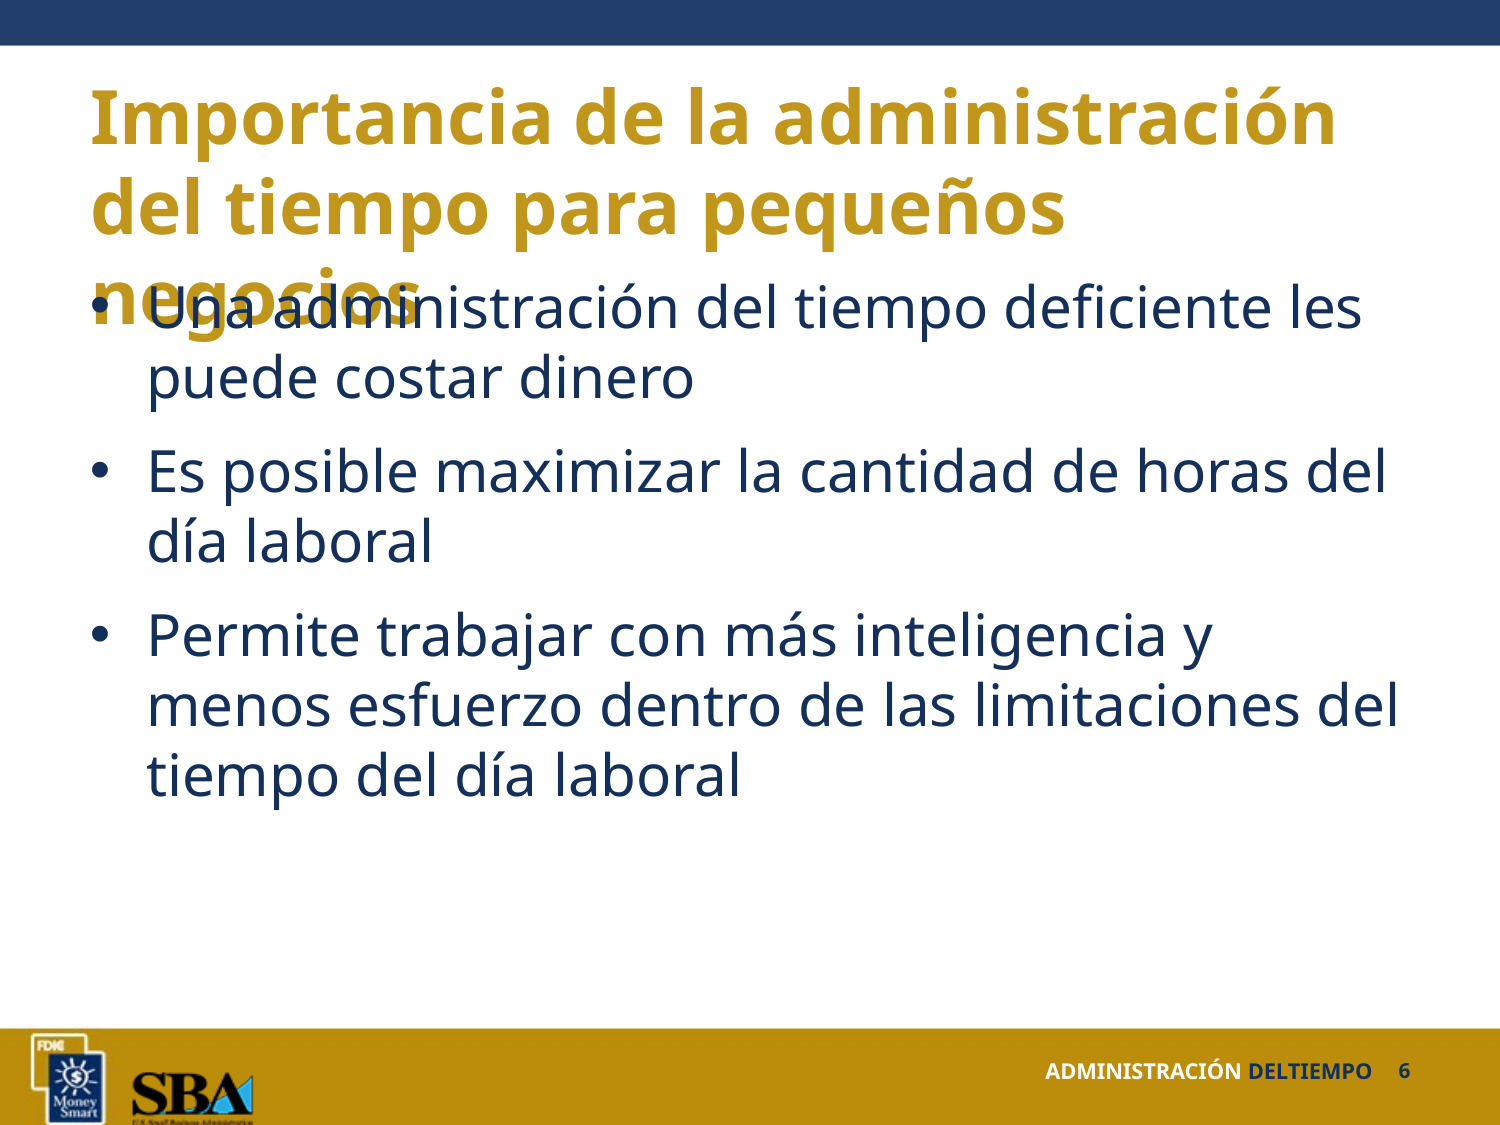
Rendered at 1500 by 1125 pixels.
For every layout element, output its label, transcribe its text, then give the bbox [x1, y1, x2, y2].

title Importancia de la administración del tiempo para pequeños negocios [74, 62, 1426, 163]
picture [0, 0, 1500, 1125]
text_box Una administración del tiempo deficiente les puede costar dinero Es posible maximizar la cantidad de horas del día laboral Permite trabajar con más inteligencia y menos esfuerzo dentro de las limitaciones del tiempo del día laboral [74, 262, 1425, 850]
